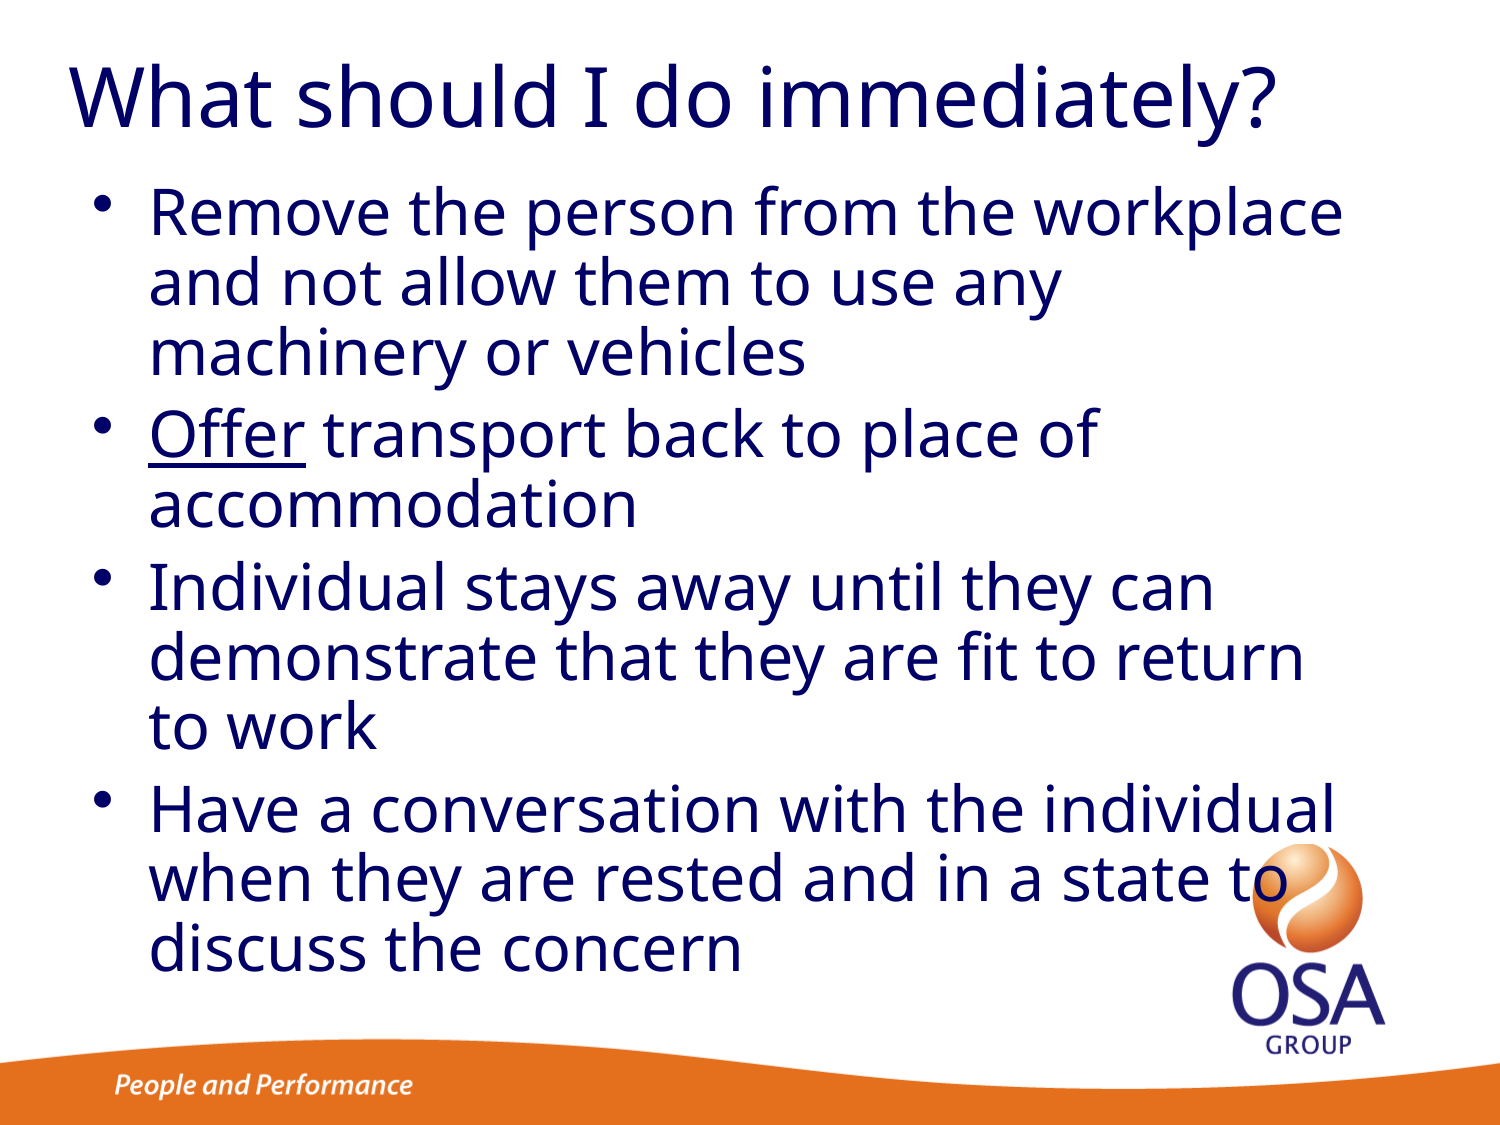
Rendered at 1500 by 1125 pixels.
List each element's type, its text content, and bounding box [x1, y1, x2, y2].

picture [0, 844, 1500, 1125]
title What should I do immediately? [52, 0, 1404, 188]
list Remove the person from the workplace and not allow them to use any machinery or vehicles Offer transport back to place of accommodation Individual stays away until they can demonstrate that they are fit to return to work Have a conversation with the individual when they are rested and in a state to discuss the concern [76, 172, 1390, 1012]
